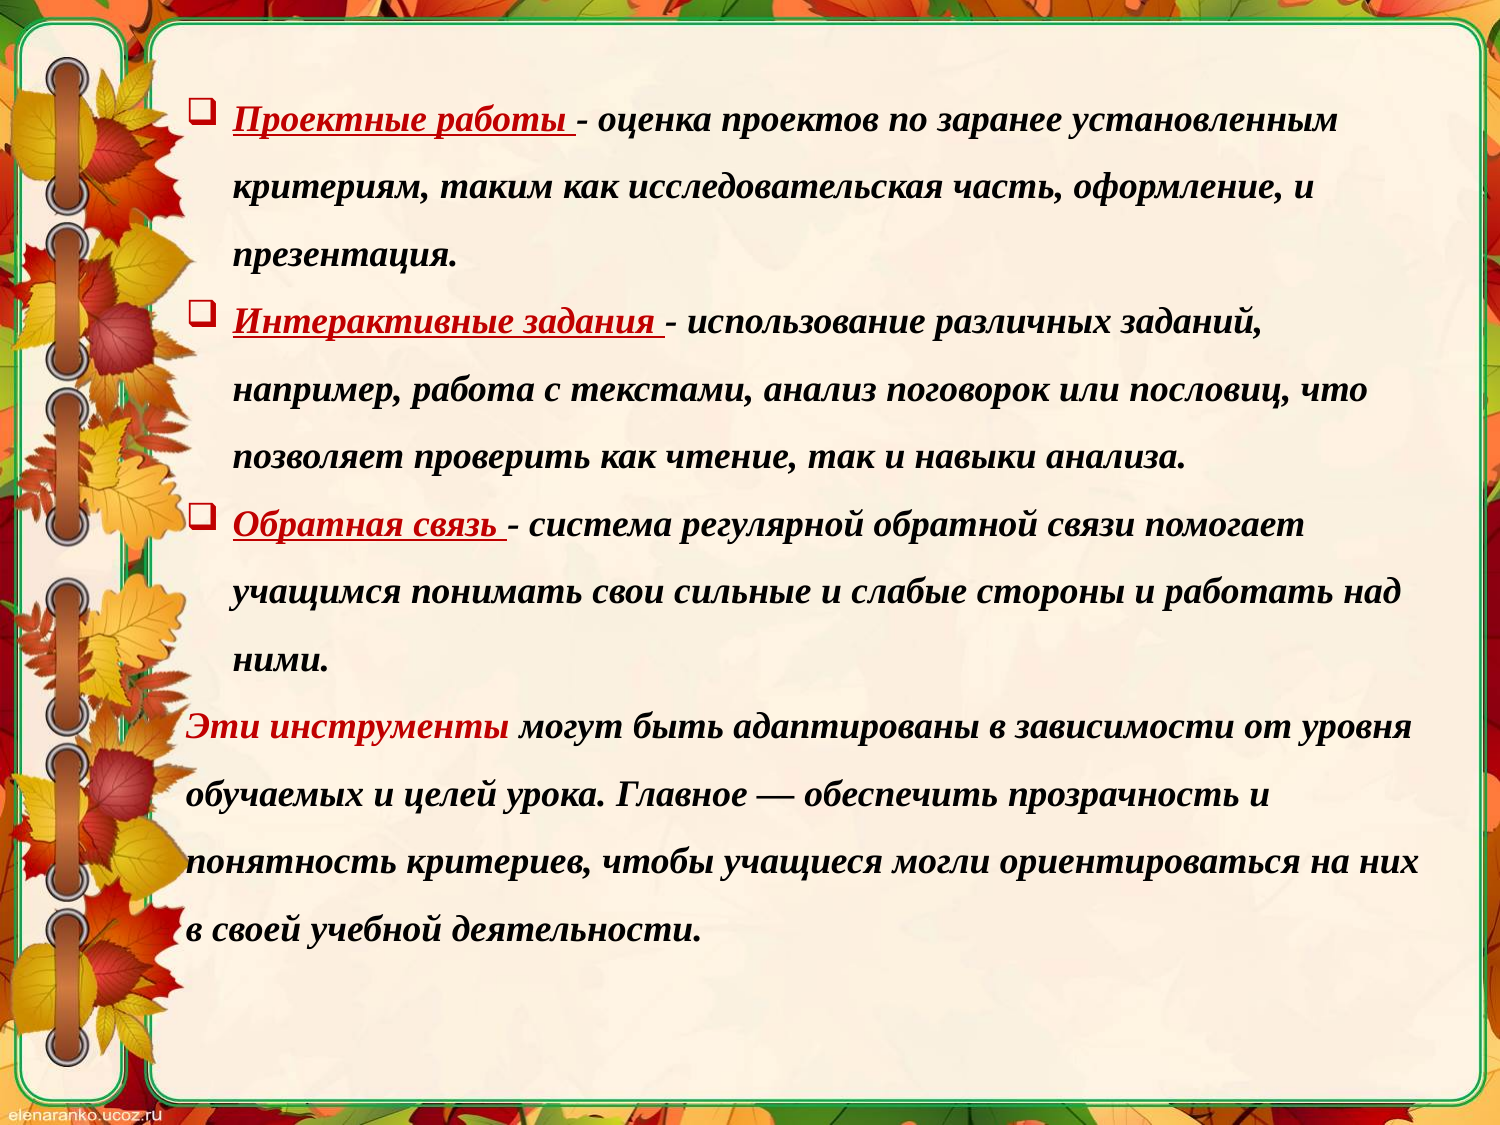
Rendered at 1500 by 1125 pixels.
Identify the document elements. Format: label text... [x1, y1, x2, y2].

text_box Проектные работы - оценка проектов по заранее установленным критериям, таким как исследовательская часть, оформление, и презентация. Интерактивные задания - использование различных заданий, например, работа с текстами, анализ поговорок или пословиц, что позволяет проверить как чтение, так и навыки анализа. Обратная связь - система регулярной обратной связи помогает учащимся понимать свои сильные и слабые стороны и работать над ними. Эти инструменты могут быть адаптированы в зависимости от уровня обучаемых и целей урока. Главное — обеспечить прозрачность и понятность критериев, чтобы учащиеся могли ориентироваться на них в своей учебной деятельности. [171, 19, 1459, 1125]
picture [0, 0, 1500, 1125]
